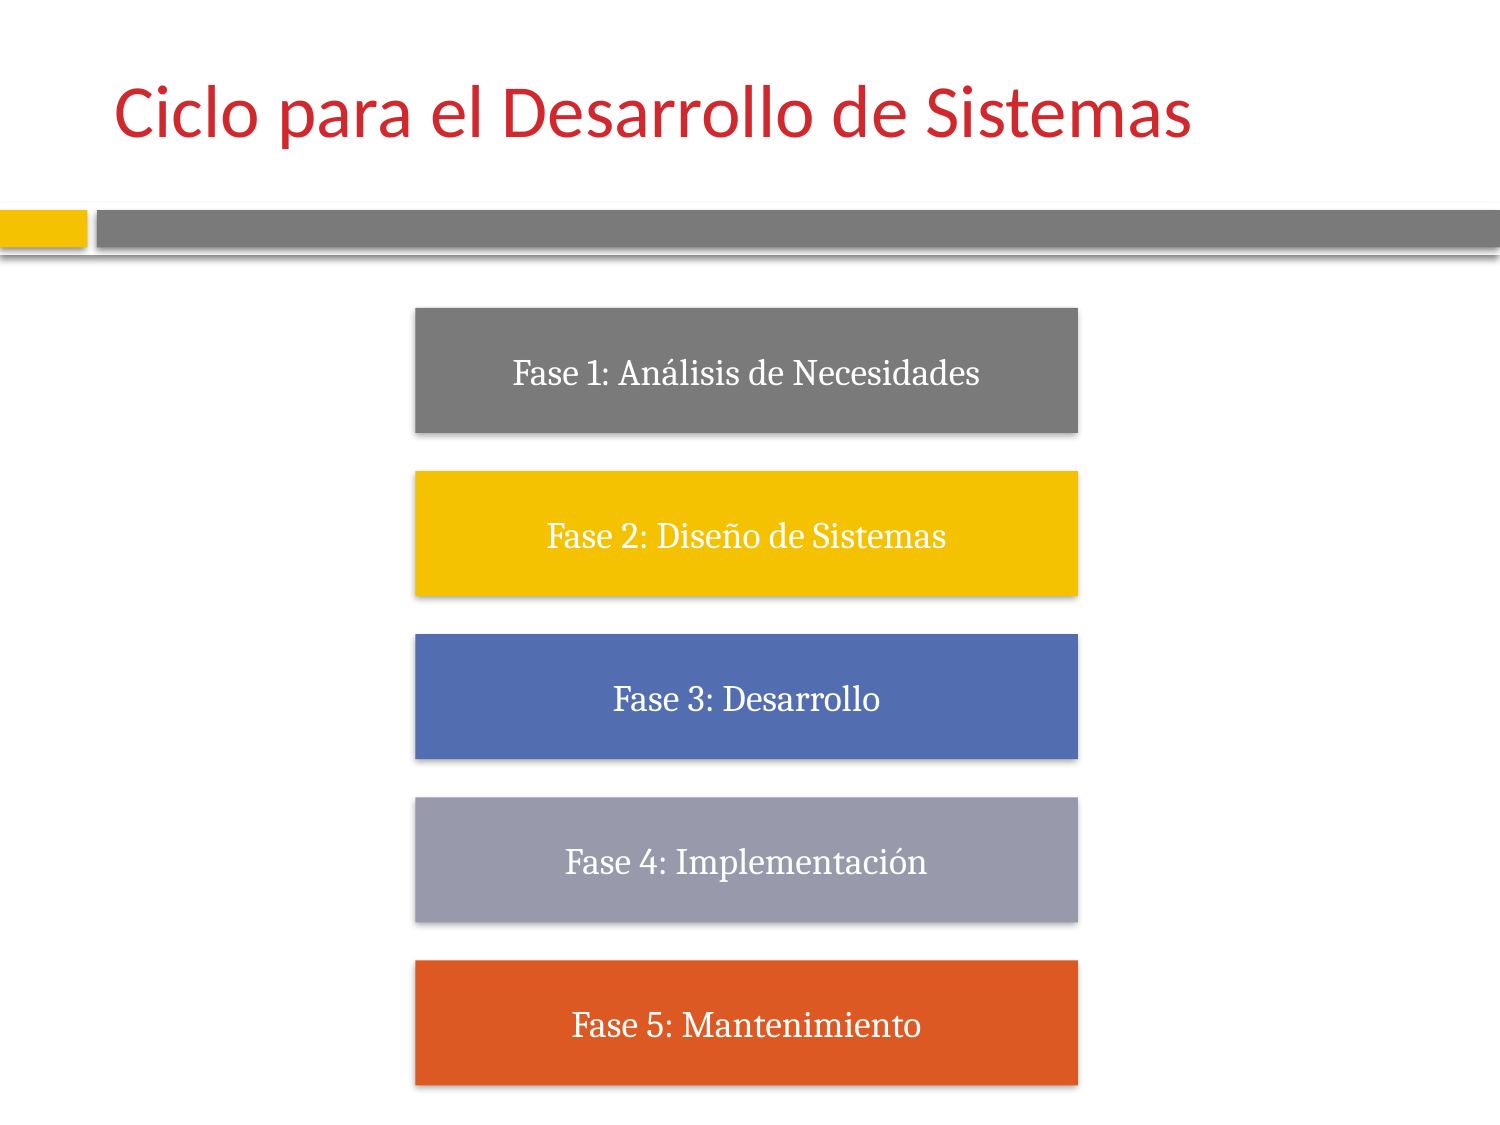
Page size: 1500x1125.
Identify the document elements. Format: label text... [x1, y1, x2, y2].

title Ciclo para el Desarrollo de Sistemas [99, 37, 1438, 200]
text_box Fase 5: Mantenimiento [415, 960, 1078, 1086]
text_box Fase 4: Implementación [415, 797, 1078, 923]
text_box Fase 2: Diseño de Sistemas [415, 471, 1078, 597]
text_box Fase 1: Análisis de Necesidades [415, 307, 1078, 433]
text_box Fase 3: Desarrollo [415, 634, 1078, 760]
